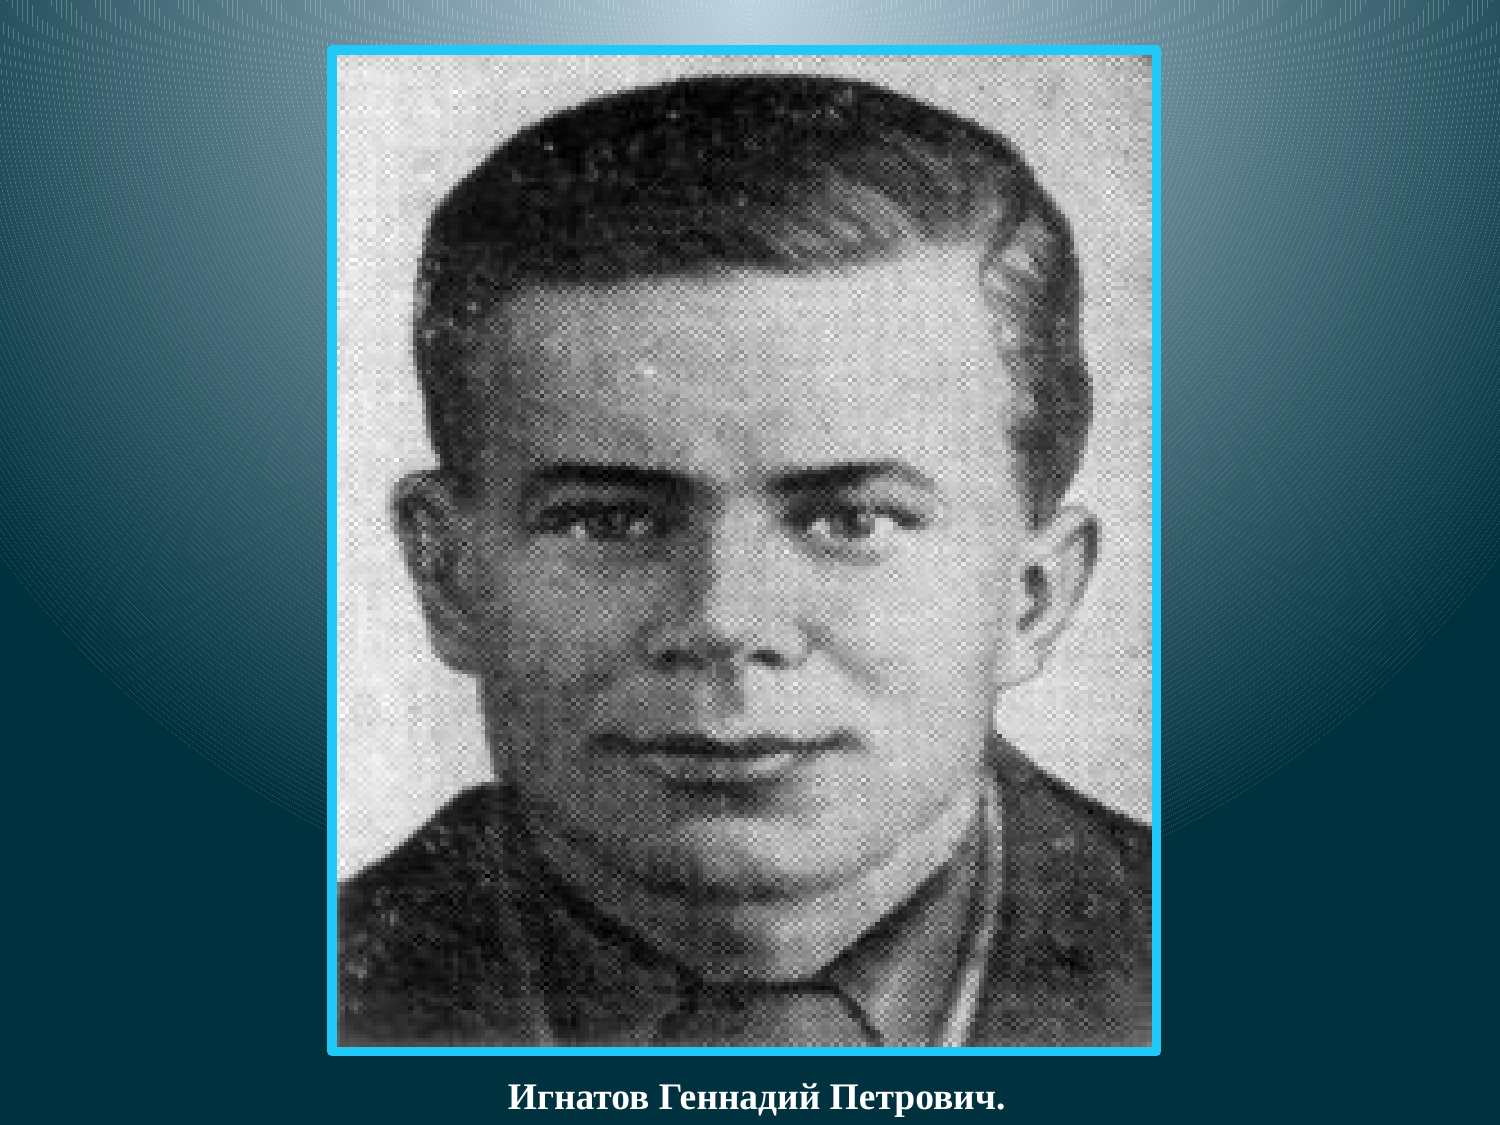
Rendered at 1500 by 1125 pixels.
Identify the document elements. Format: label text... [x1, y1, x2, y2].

text_box Игнатов Геннадий Петрович. [492, 1064, 1021, 1125]
picture [336, 54, 1152, 1047]
